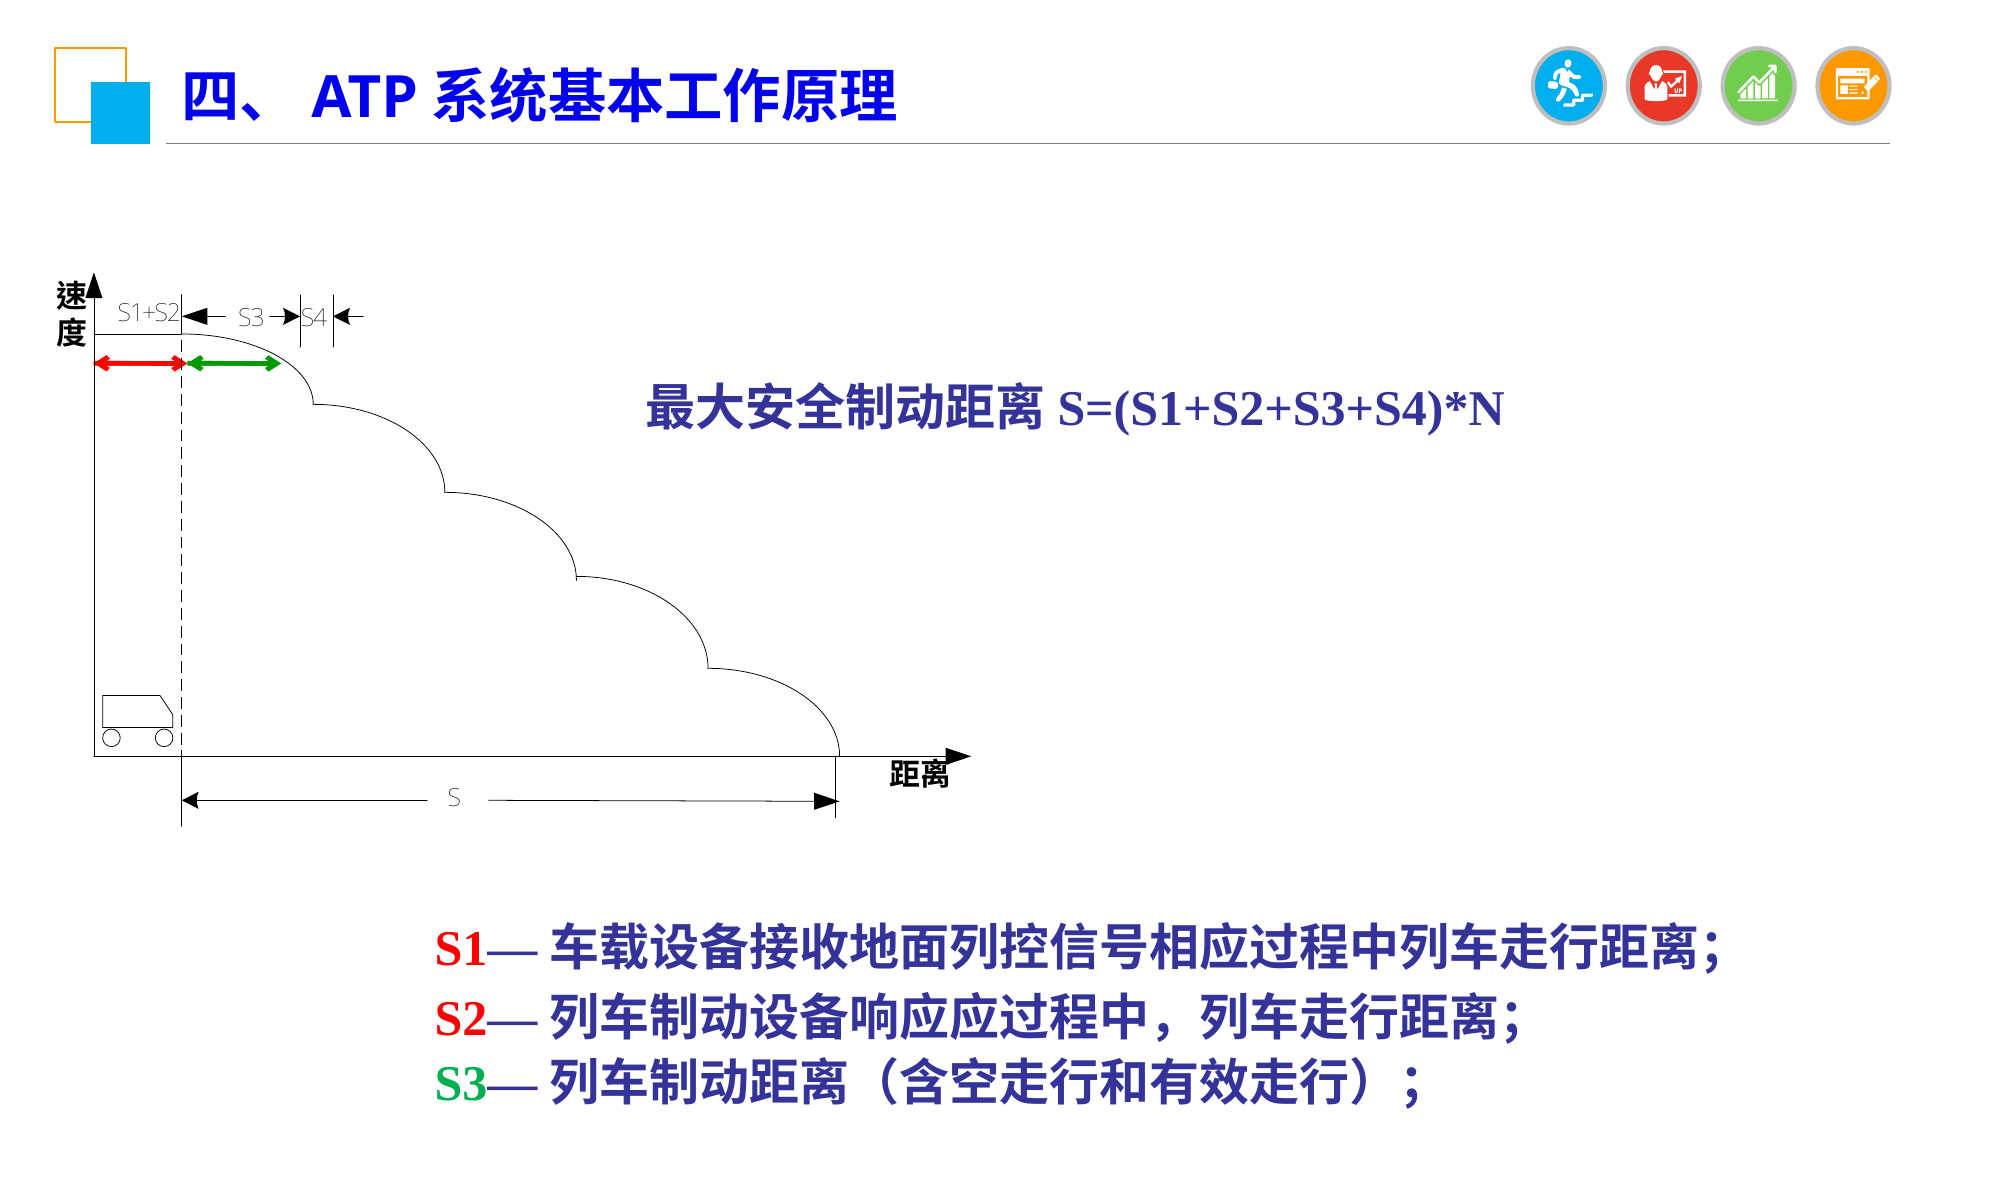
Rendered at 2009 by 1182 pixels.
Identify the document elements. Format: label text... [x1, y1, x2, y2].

text_box S3—列车制动距离（含空走行和有效走行）； [371, 1042, 1731, 1118]
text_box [34, 222, 1088, 833]
text_box 四、ATP系统基本工作原理 [166, 51, 913, 137]
text_box 最大安全制动距离S=(S1+S2+S3+S4)*N [1092, 368, 1555, 444]
text_box S1—车载设备接收地面列控信号相应过程中列车走行距离； [371, 907, 1731, 977]
text_box S2—列车制动设备响应应过程中，列车走行距离； [371, 977, 1731, 1042]
